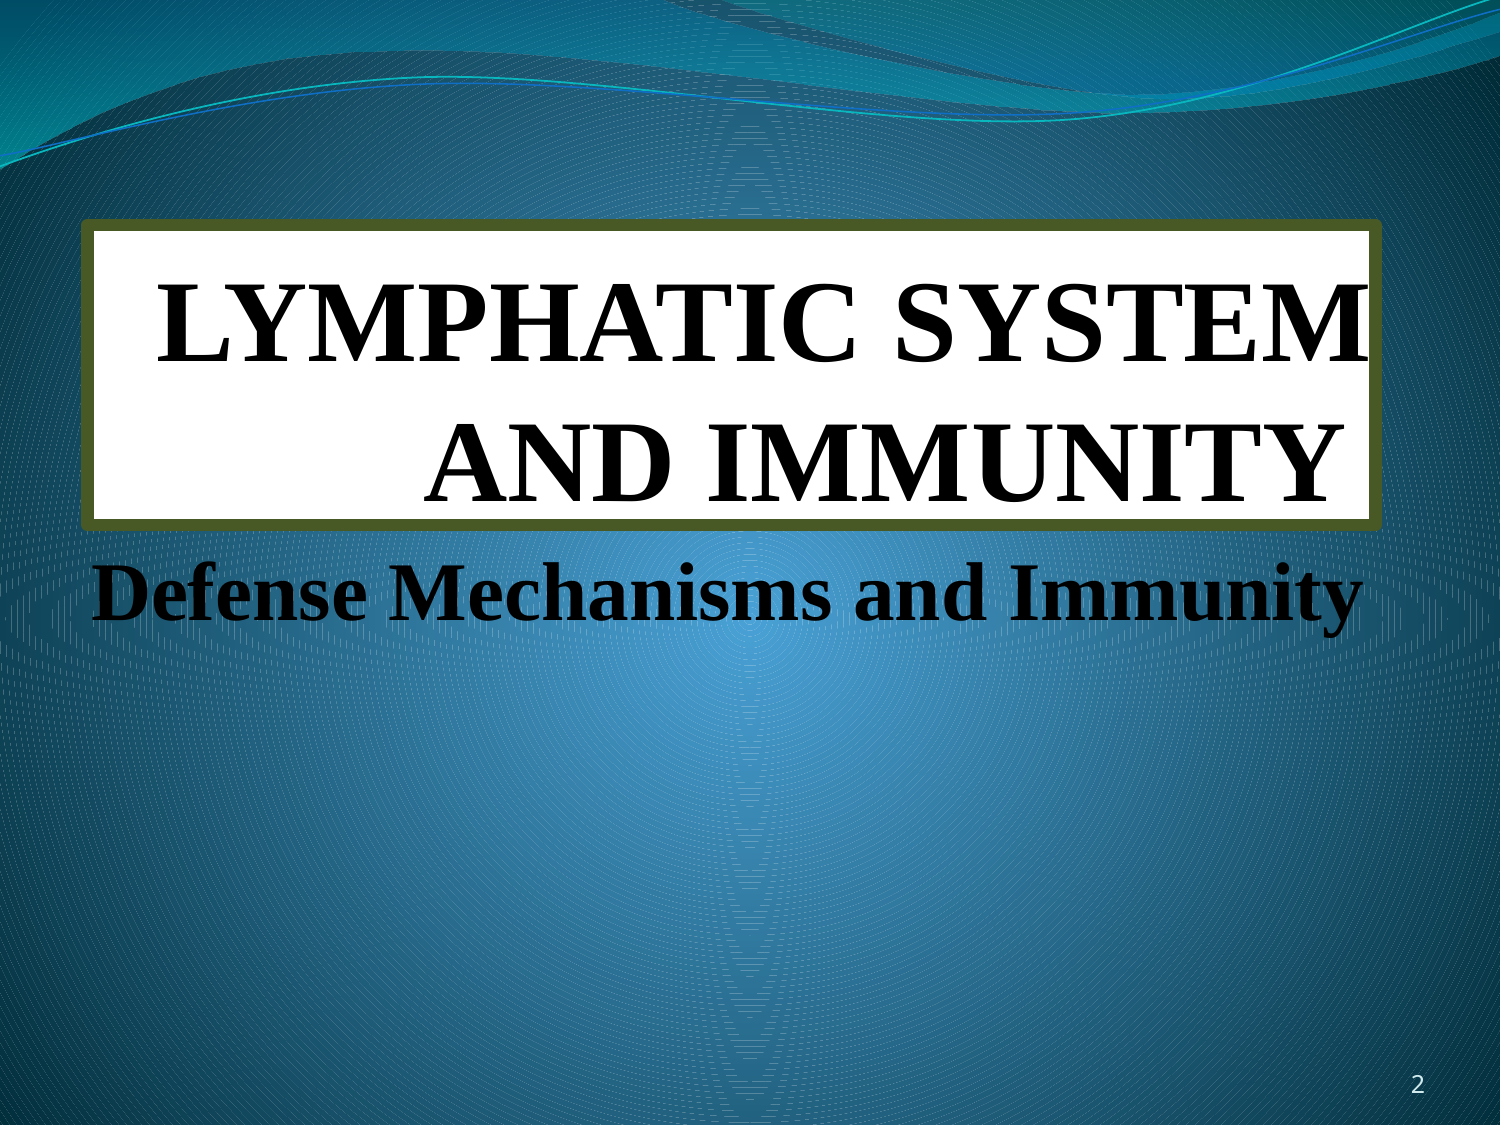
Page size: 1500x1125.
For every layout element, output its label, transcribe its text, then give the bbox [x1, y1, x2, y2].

subtitle Defense Mechanisms and Immunity [87, 529, 1376, 818]
slide_number 2 [1299, 1042, 1425, 1103]
title Lymphatic System and Immunity [85, 223, 1378, 527]
